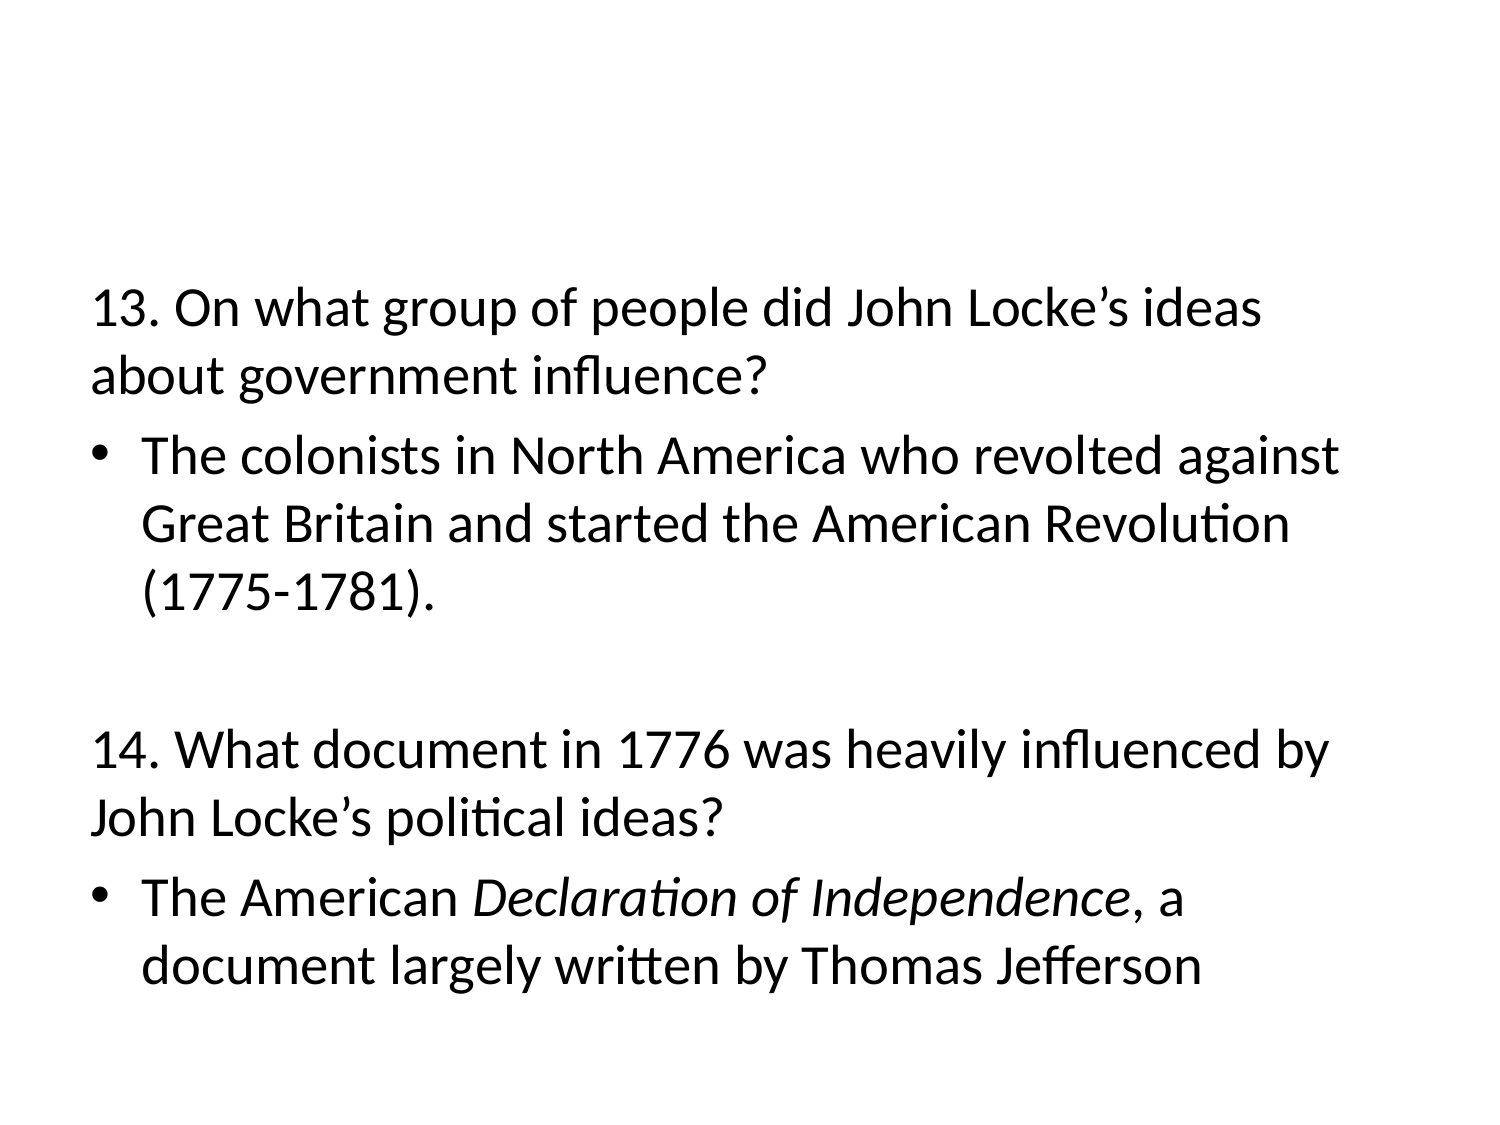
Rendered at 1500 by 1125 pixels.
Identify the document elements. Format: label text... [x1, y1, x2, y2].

list 13. On what group of people did John Locke’s ideas about government influence? The colonists in North America who revolted against Great Britain and started the American Revolution (1775-1781). 14. What document in 1776 was heavily influenced by John Locke’s political ideas? The American Declaration of Independence, a document largely written by Thomas Jefferson [75, 262, 1425, 1005]
